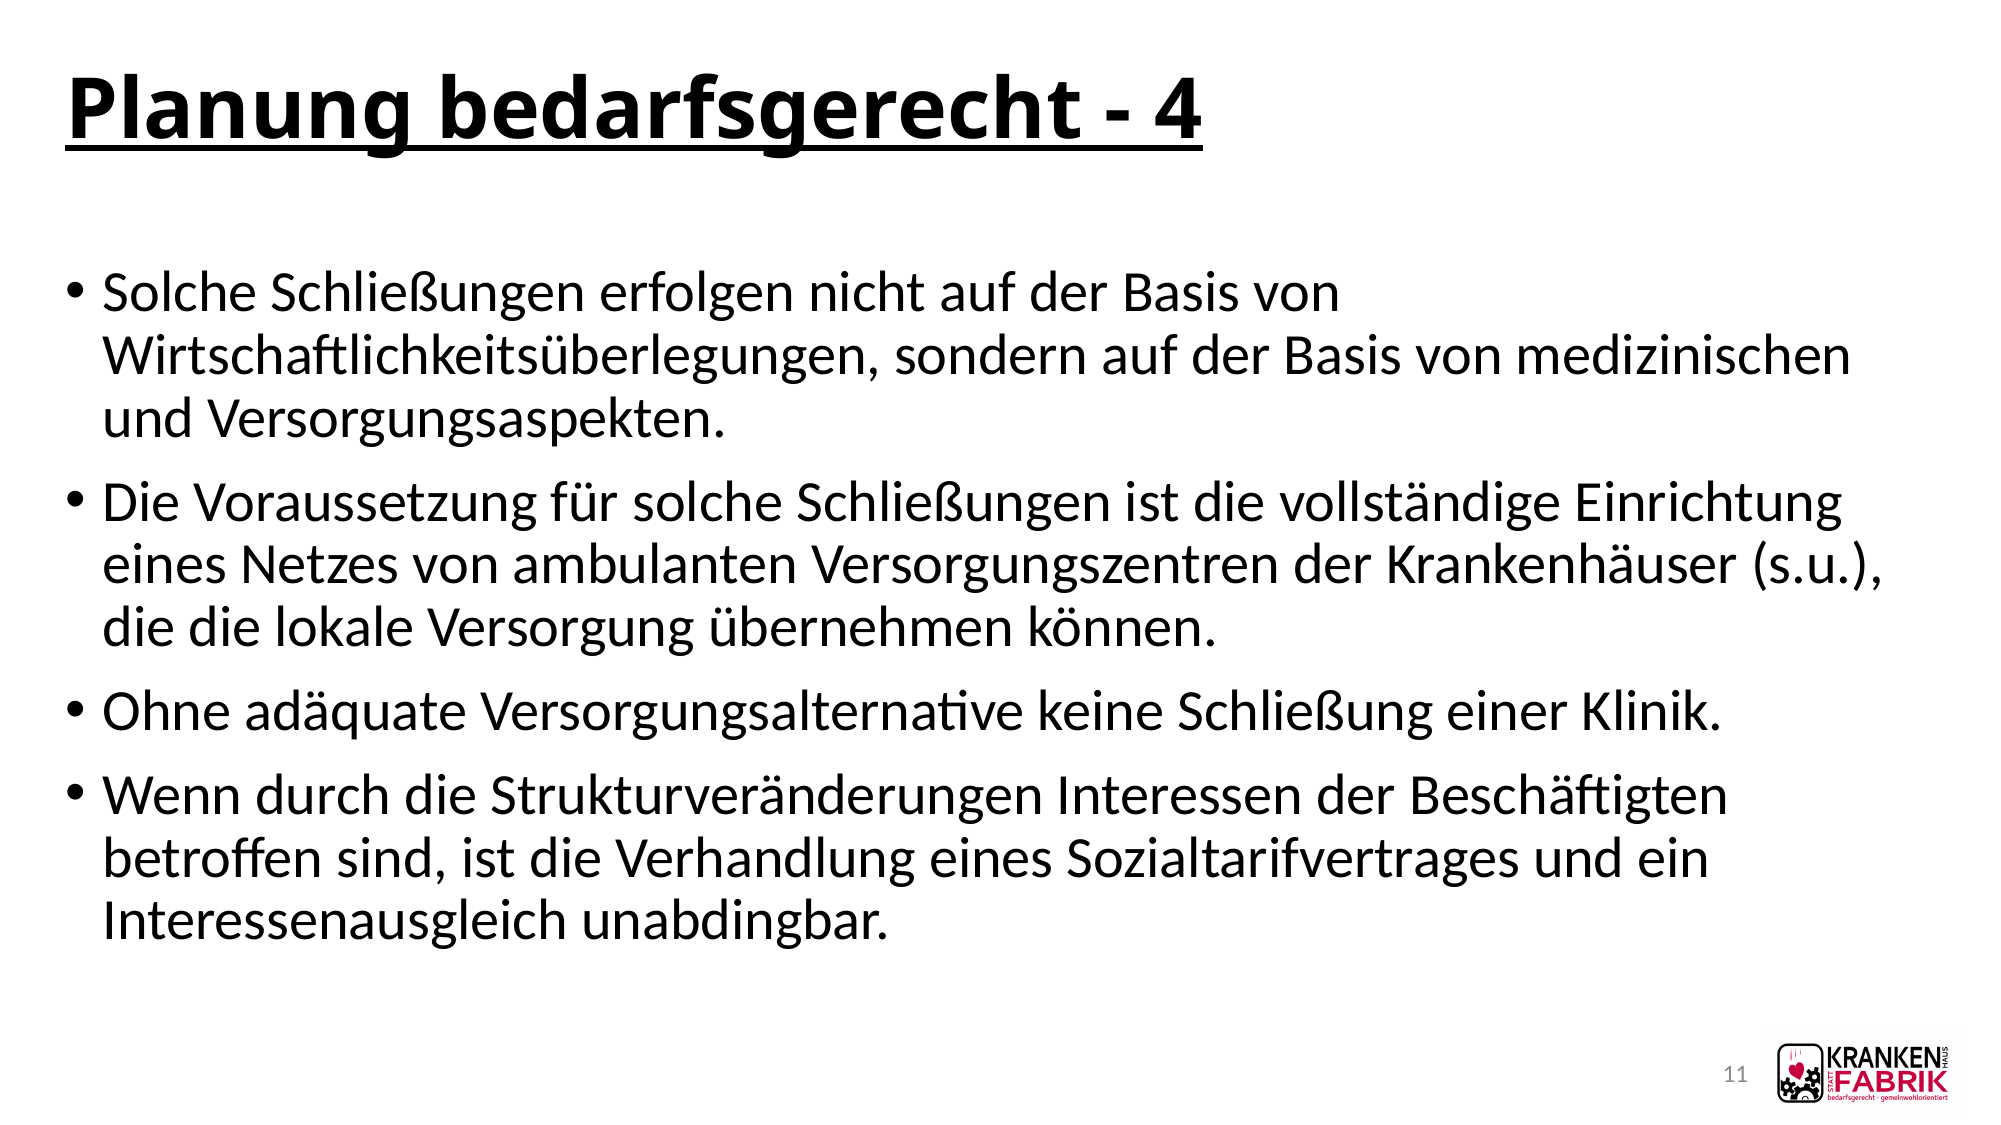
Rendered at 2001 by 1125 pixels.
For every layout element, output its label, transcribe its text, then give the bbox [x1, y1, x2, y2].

picture [1763, 1029, 1962, 1117]
list Solche Schließungen erfolgen nicht auf der Basis von Wirtschaftlichkeitsüberlegungen, sondern auf der Basis von medizinischen und Versorgungsaspekten. Die Voraussetzung für solche Schließungen ist die vollständige Einrichtung eines Netzes von ambulanten Versorgungszentren der Krankenhäuser (s.u.), die die lokale Versorgung übernehmen können. Ohne adäquate Versorgungsalternative keine Schließung einer Klinik. Wenn durch die Strukturveränderungen Interessen der Beschäftigten betroffen sind, ist die Verhandlung eines Sozialtarifvertrages und ein Interessenausgleich unabdingbar. [50, 254, 1950, 1103]
slide_number 11 [1389, 1042, 1763, 1103]
title Planung bedarfsgerecht - 4 [50, 58, 1613, 165]
